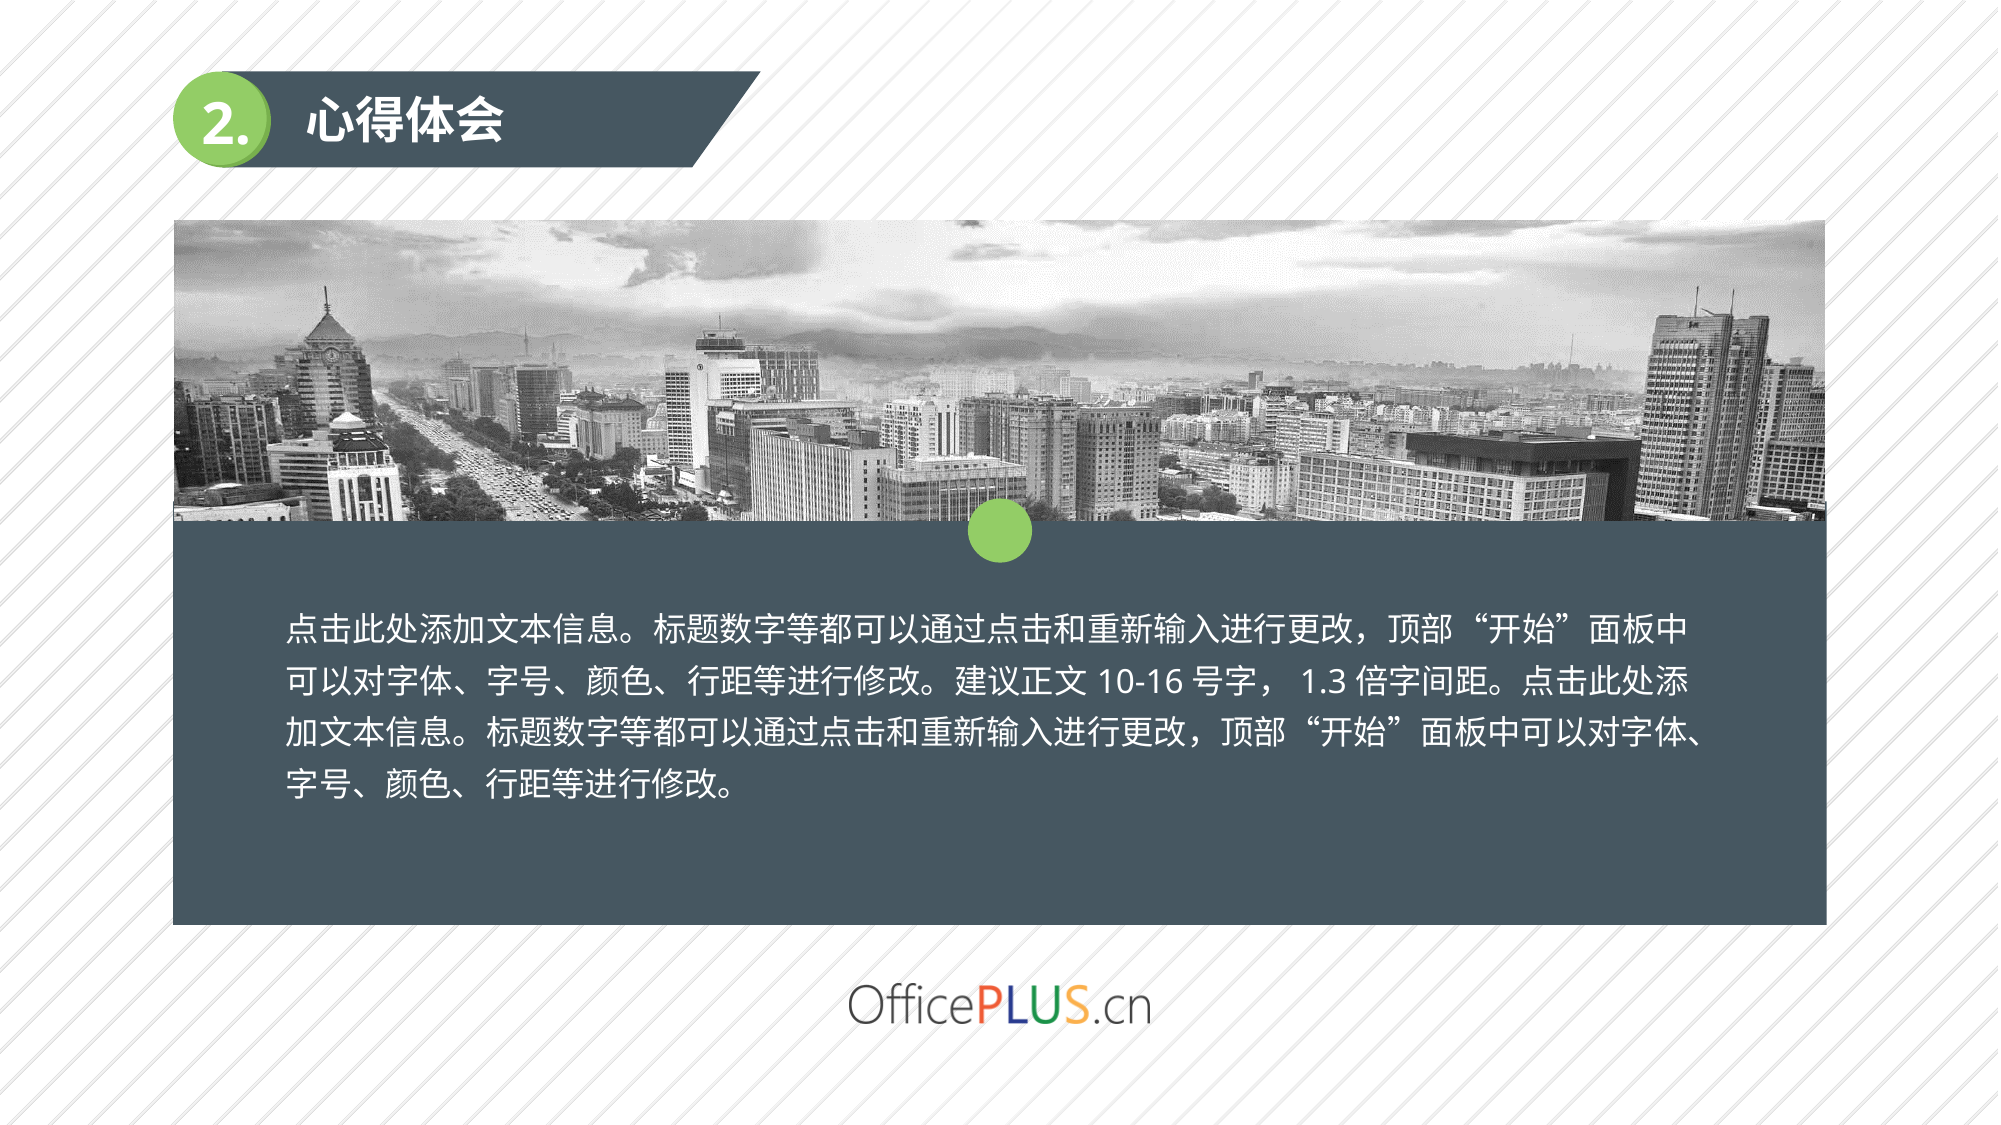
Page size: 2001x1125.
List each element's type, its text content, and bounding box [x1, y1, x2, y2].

text_box [966, 521, 1034, 564]
picture [0, 0, 1998, 1125]
text_box [172, 500, 1828, 926]
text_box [173, 71, 761, 168]
text_box 点击此处添加文本信息。标题数字等都可以通过点击和重新输入进行更改，顶部“开始”面板中可以对字体、字号、颜色、行距等进行修改。建议正文10-16号字，1.3倍字间距。点击此处添加文本信息。标题数字等都可以通过点击和重新输入进行更改，顶部“开始”面板中可以对字体、字号、颜色、行距等进行修改。 [271, 588, 1704, 811]
